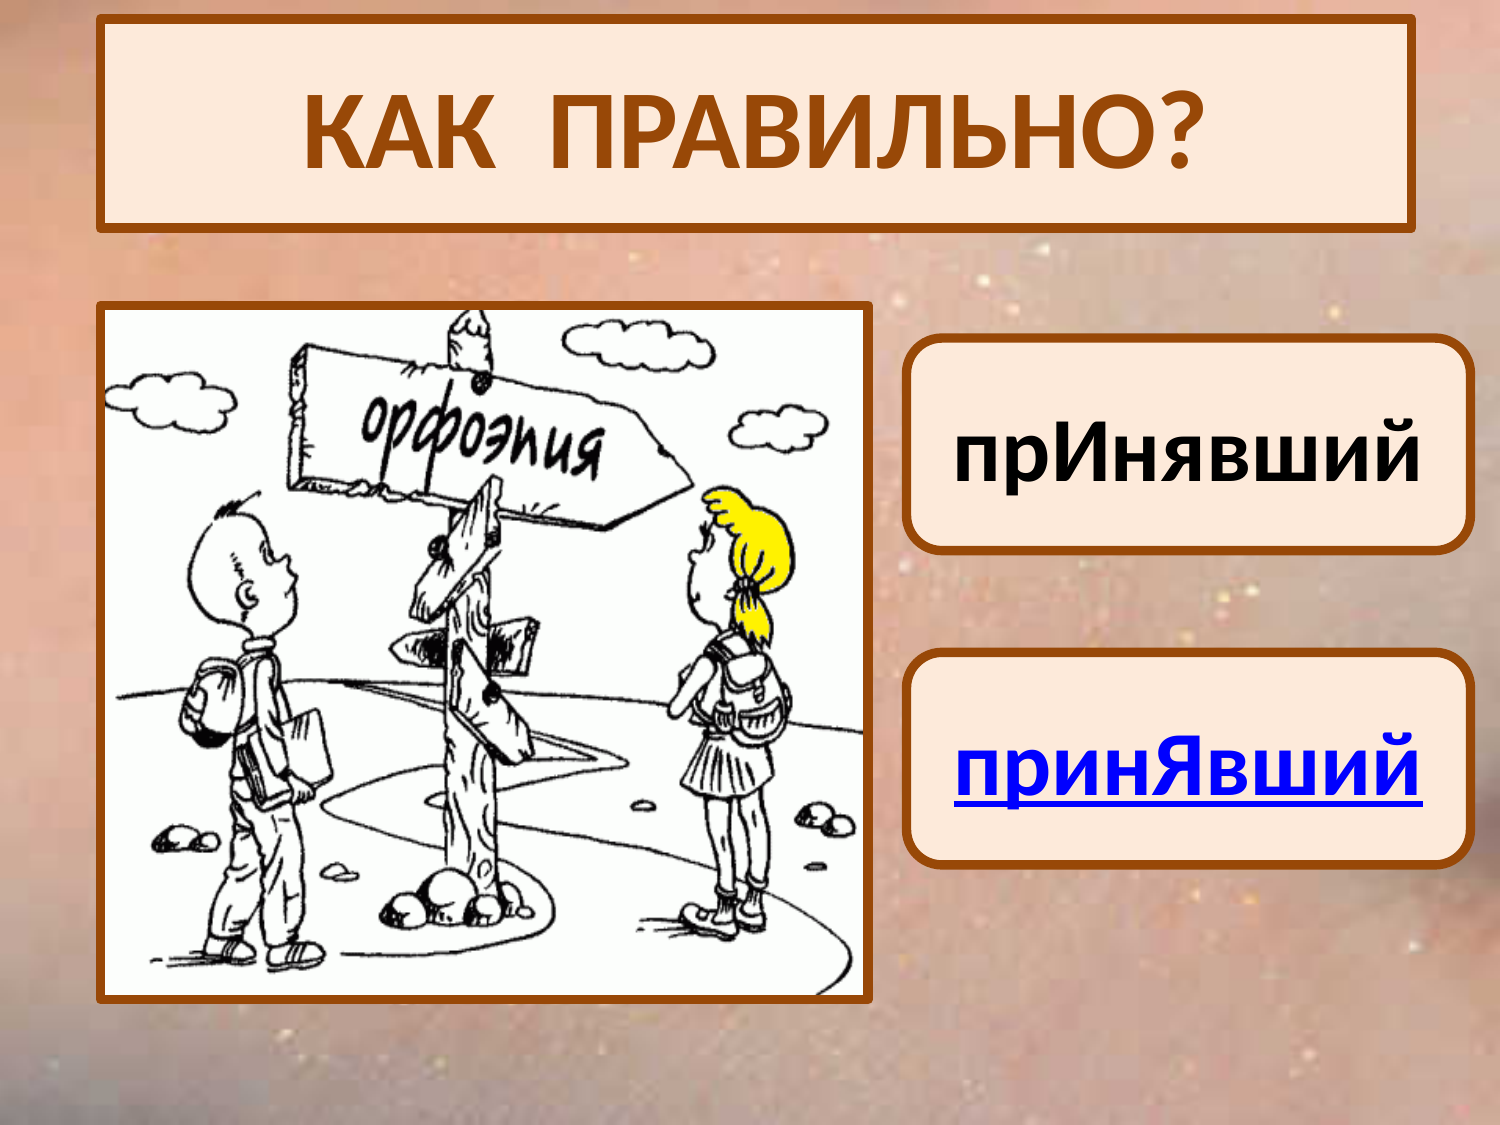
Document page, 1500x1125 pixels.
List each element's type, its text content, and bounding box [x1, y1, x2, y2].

text_box КАК ПРАВИЛЬНО? [98, 17, 1413, 230]
text_box [99, 303, 870, 1002]
text_box прИнявший [904, 335, 1473, 553]
text_box принЯвший [904, 650, 1473, 868]
picture [0, 0, 1500, 1125]
